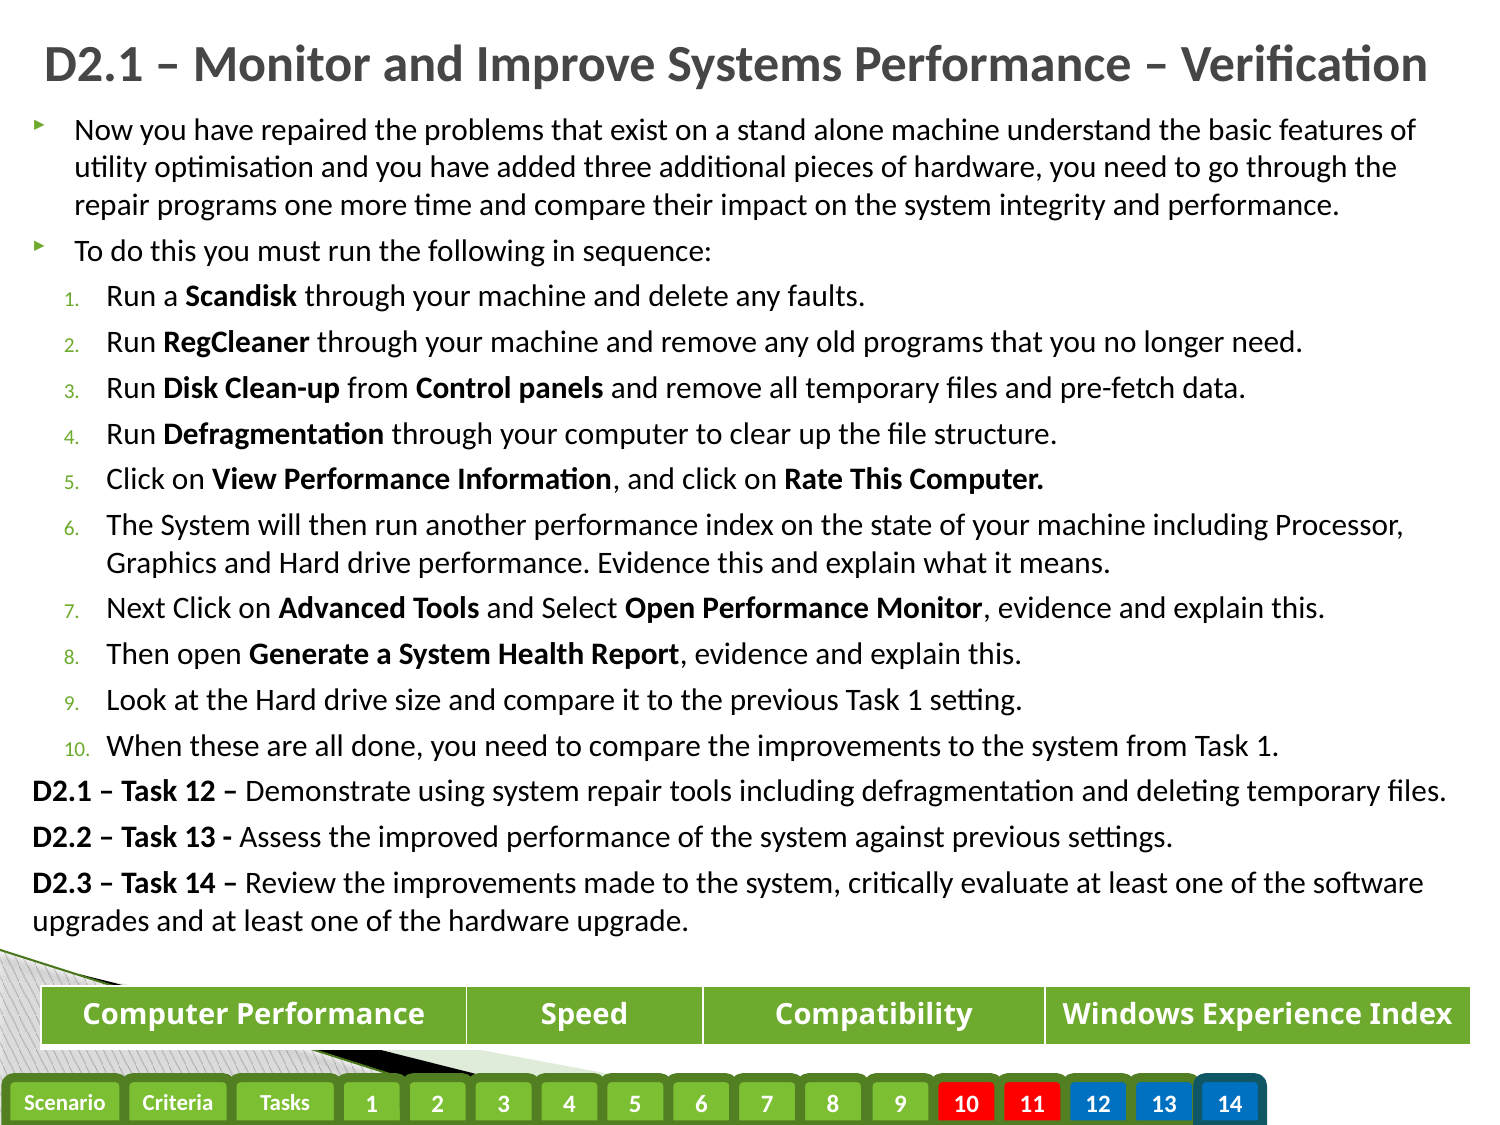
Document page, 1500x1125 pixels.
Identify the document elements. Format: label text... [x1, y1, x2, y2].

table_header Windows Experience Index [1046, 987, 1470, 1044]
table_header Computer Performance [42, 987, 466, 1044]
list Now you have repaired the problems that exist on a stand alone machine understand the basic features of utility optimisation and you have added three additional pieces of hardware, you need to go through the repair programs one more time and compare their impact on the system integrity and performance. To do this you must run the following in sequence: Run a Scandisk through your machine and delete any faults. Run RegCleaner through your machine and remove any old programs that you no longer need. Run Disk Clean-up from Control panels and remove all temporary files and pre-fetch data. Run Defragmentation through your computer to clear up the file structure. Click on View Performance Information, and click on Rate This Computer. The System will then run another performance index on the state of your machine including Processor, Graphics and Hard drive performance. Evidence this and explain what it means. Next Click on Advanced Tools and Select Open Performance Monitor, evidence and explain this. Then open Generate a System Health Report, evidence and explain this. Look at the Hard drive size and compare it to the previous Task 1 setting. When these are all done, you need to compare the improvements to the system from Task 1. D2.1 – Task 12 – Demonstrate using system repair tools including defragmentation and deleting temporary files. D2.2 – Task 13 - Assess the improved performance of the system against previous settings. D2.3 – Task 14 – Review the improvements made to the system, critically evaluate at least one of the software upgrades and at least one of the hardware upgrade. [17, 101, 1483, 1047]
table_header Compatibility [704, 987, 1044, 1044]
title D2.1 – Monitor and Improve Systems Performance – Verification [29, 30, 1463, 90]
table_header Speed [467, 987, 702, 1044]
